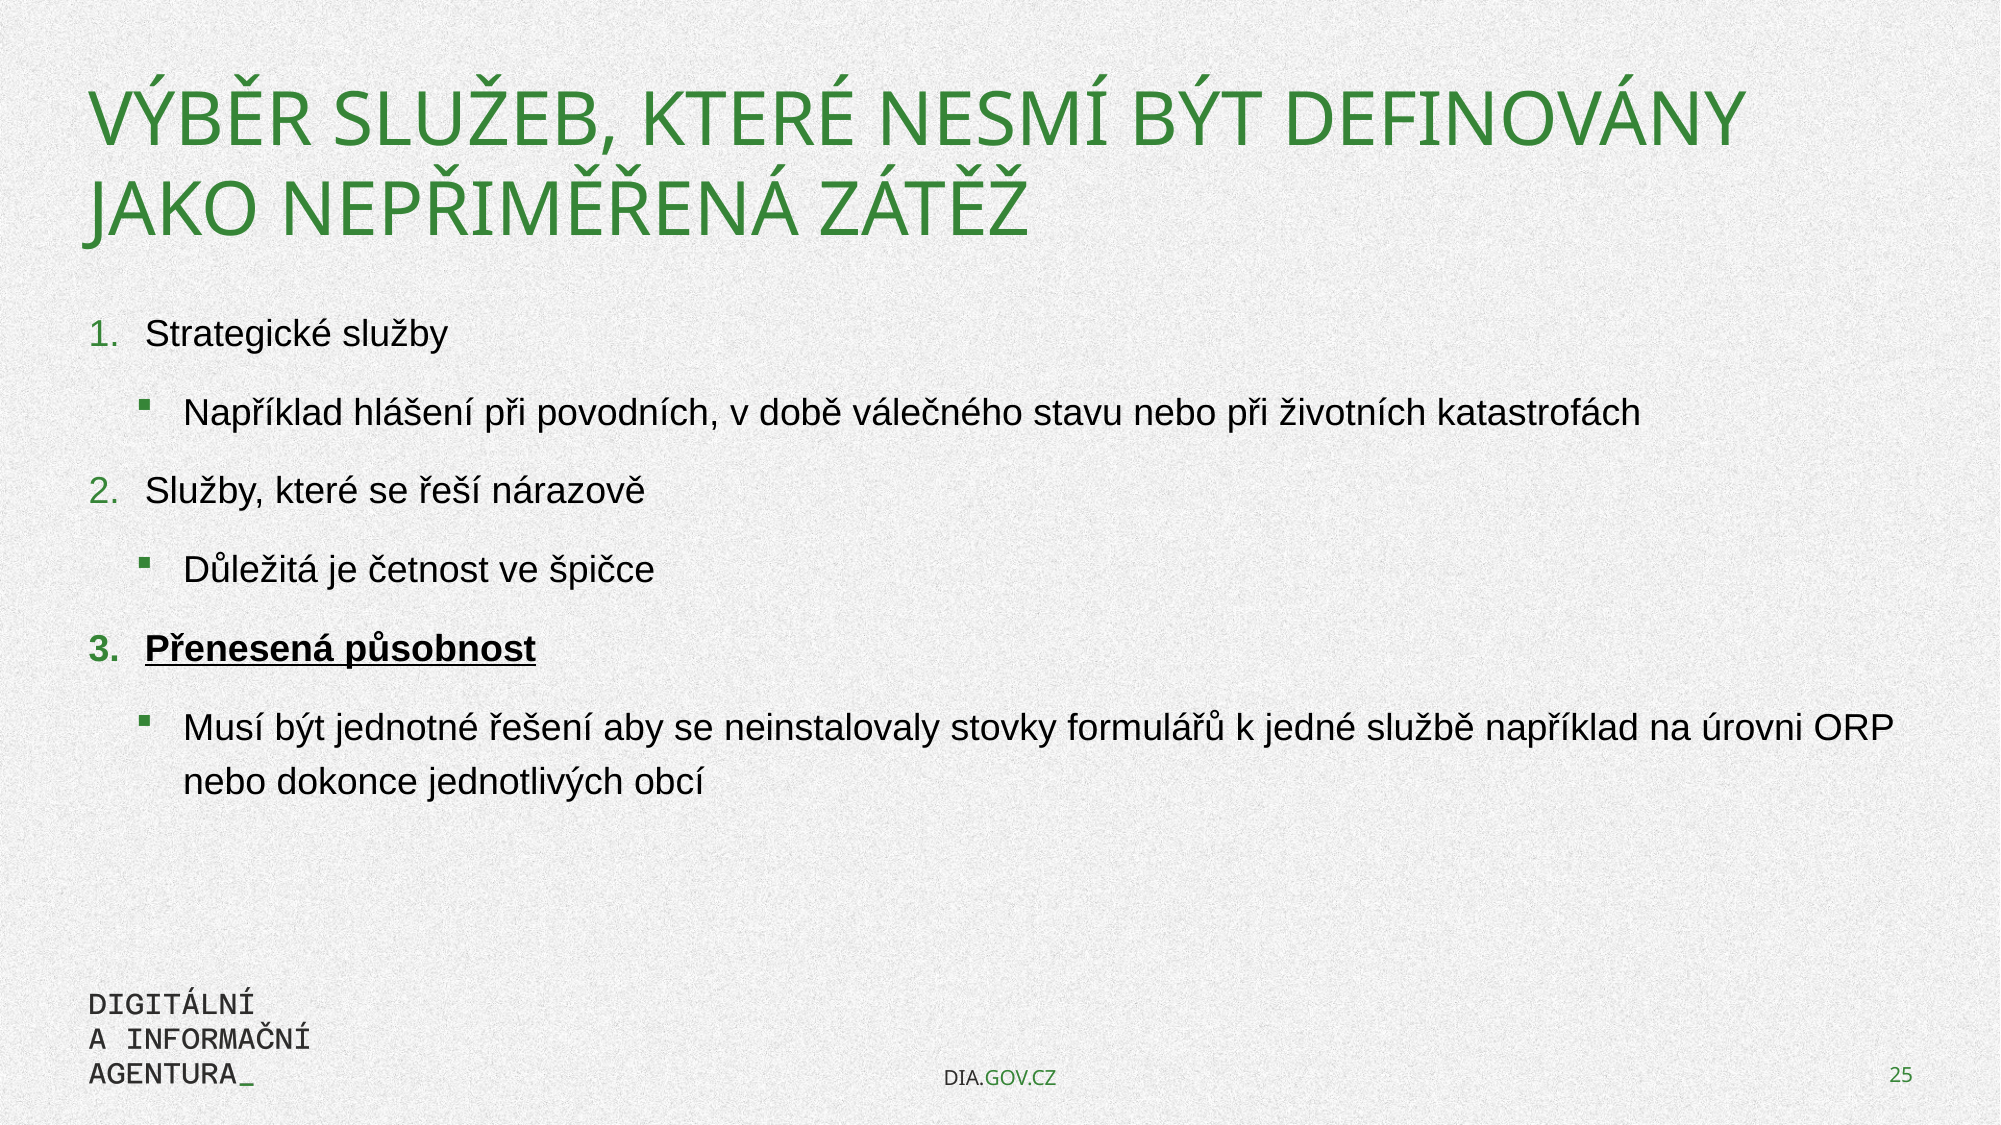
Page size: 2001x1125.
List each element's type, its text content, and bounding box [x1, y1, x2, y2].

slide_number 25 [1612, 1037, 1928, 1098]
picture [0, 0, 2001, 1125]
footer DIA.GOV.CZ [558, 1037, 1442, 1098]
list Strategické služby Například hlášení při povodních, v době válečného stavu nebo při životních katastrofách Služby, které se řeší nárazově Důležitá je četnost ve špičce Přenesená působnost Musí být jednotné řešení aby se neinstalovaly stovky formulářů k jedné službě například na úrovni ORP nebo dokonce jednotlivých obcí [88, 299, 1912, 980]
title Výběr služeb, které nesmí být definovány jako nepřiměřená zátěž [88, 70, 1912, 284]
